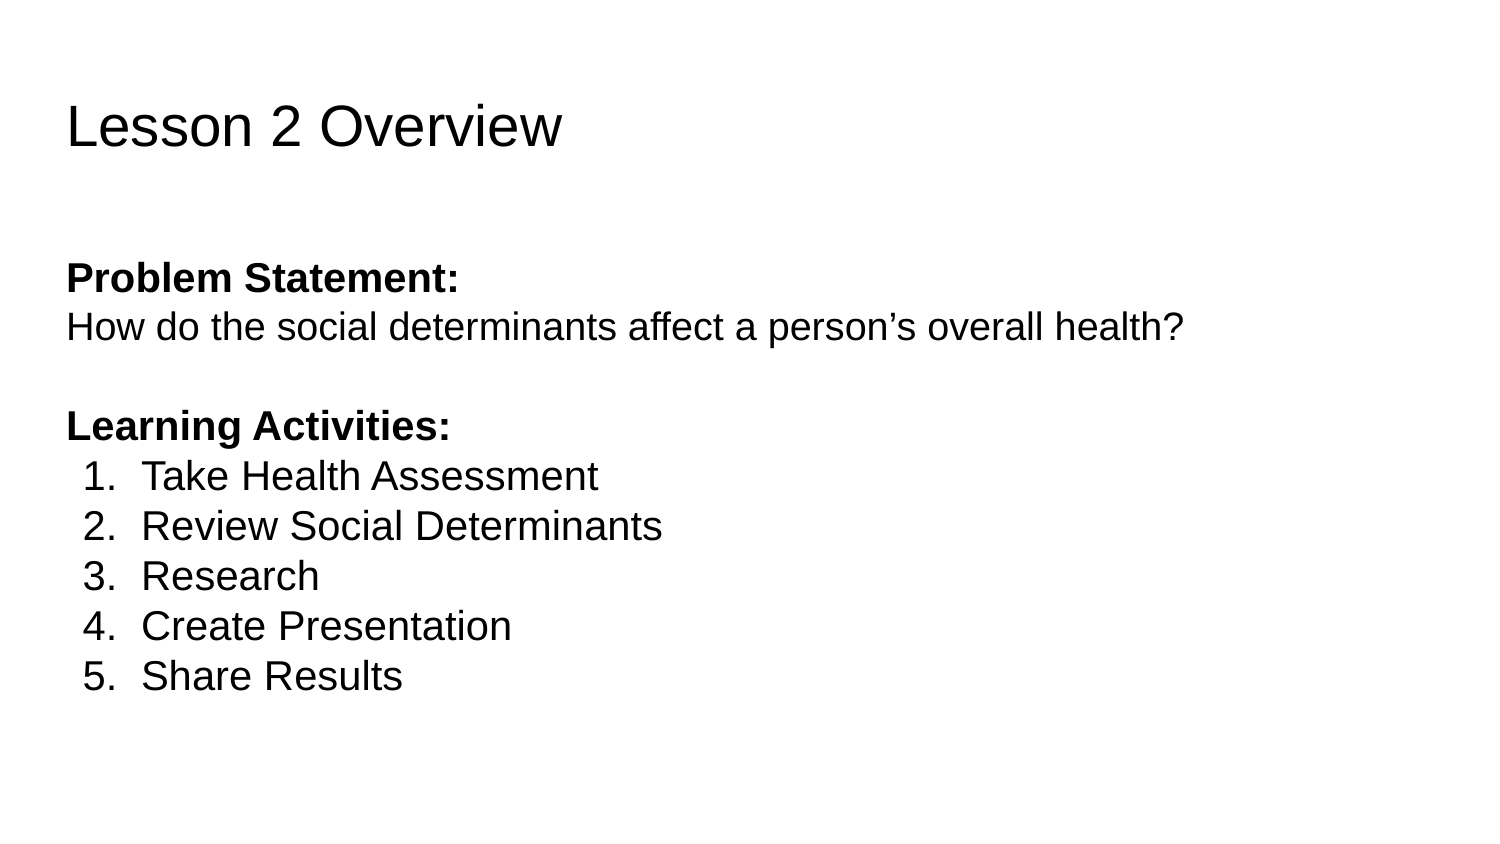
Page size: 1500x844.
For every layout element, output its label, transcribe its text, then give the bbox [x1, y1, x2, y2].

title Lesson 2 Overview [51, 72, 1449, 167]
text_box Problem Statement: How do the social determinants affect a person’s overall health? Learning Activities: Take Health Assessment Review Social Determinants Research Create Presentation Share Results [51, 236, 1415, 729]
